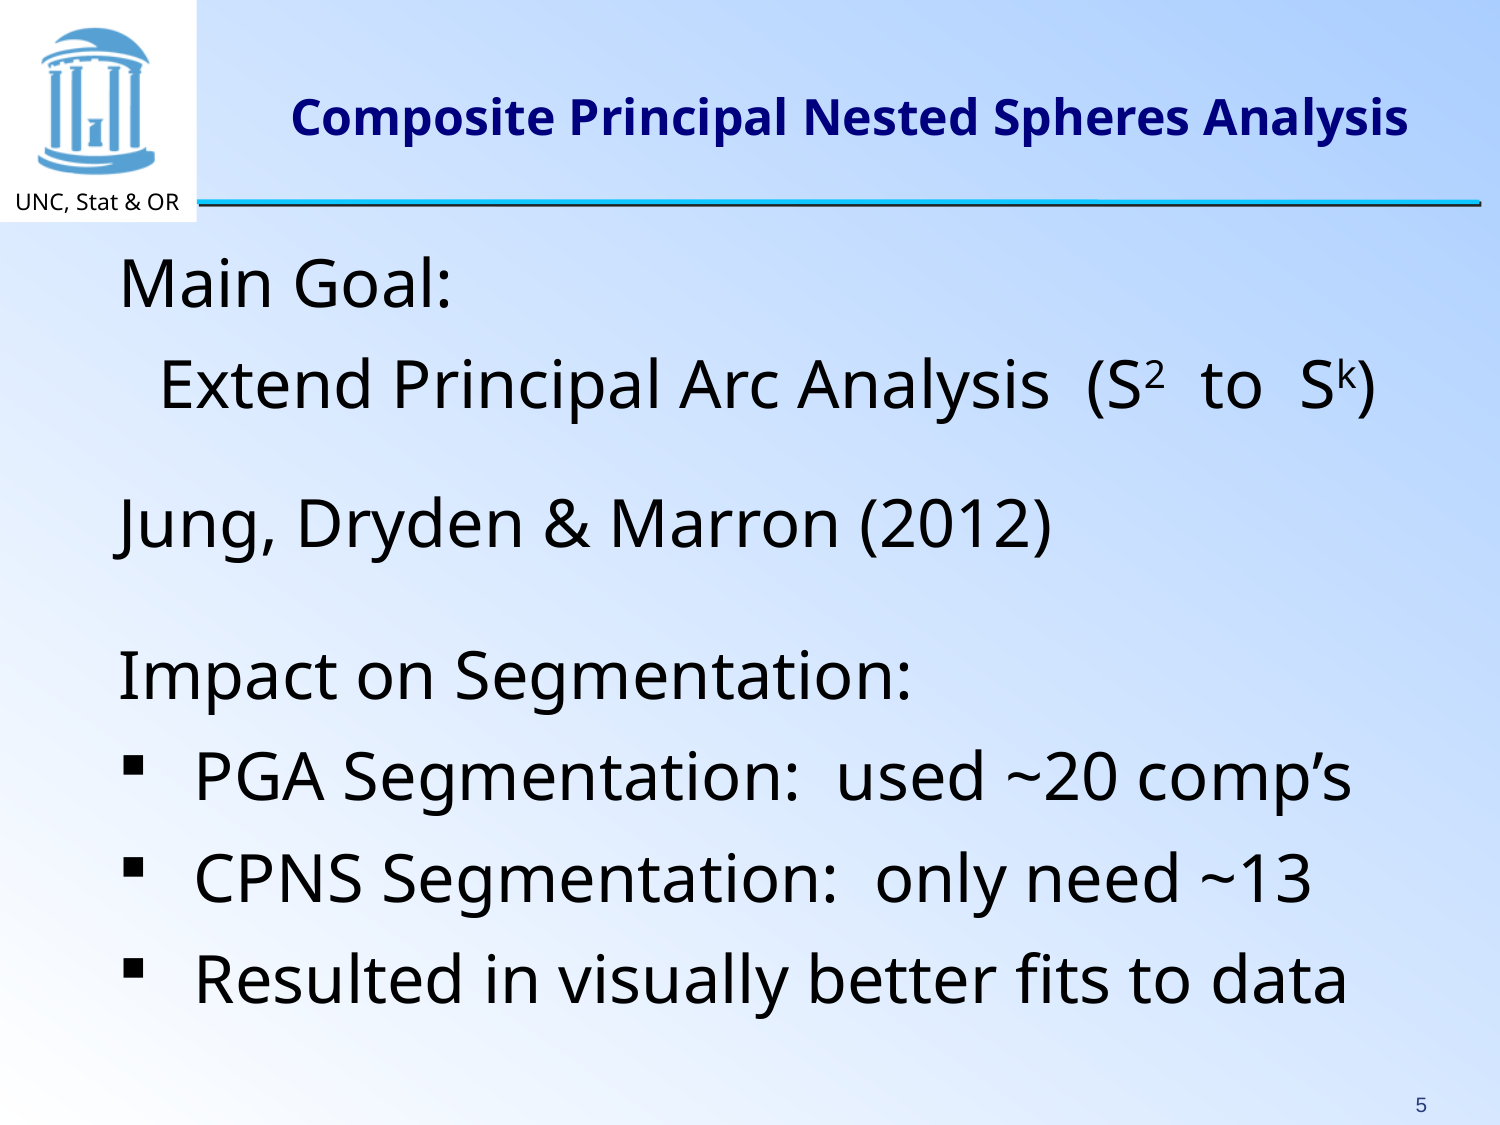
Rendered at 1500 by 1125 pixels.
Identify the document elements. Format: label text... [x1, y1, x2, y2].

title Composite Principal Nested Spheres Analysis [275, 75, 1448, 156]
list Main Goal: Extend Principal Arc Analysis (S2 to Sk) Jung, Dryden & Marron (2012) Impact on Segmentation: PGA Segmentation: used ~20 comp’s CPNS Segmentation: only need ~13 Resulted in visually better fits to data [103, 224, 1432, 1075]
picture [14, 7, 189, 189]
